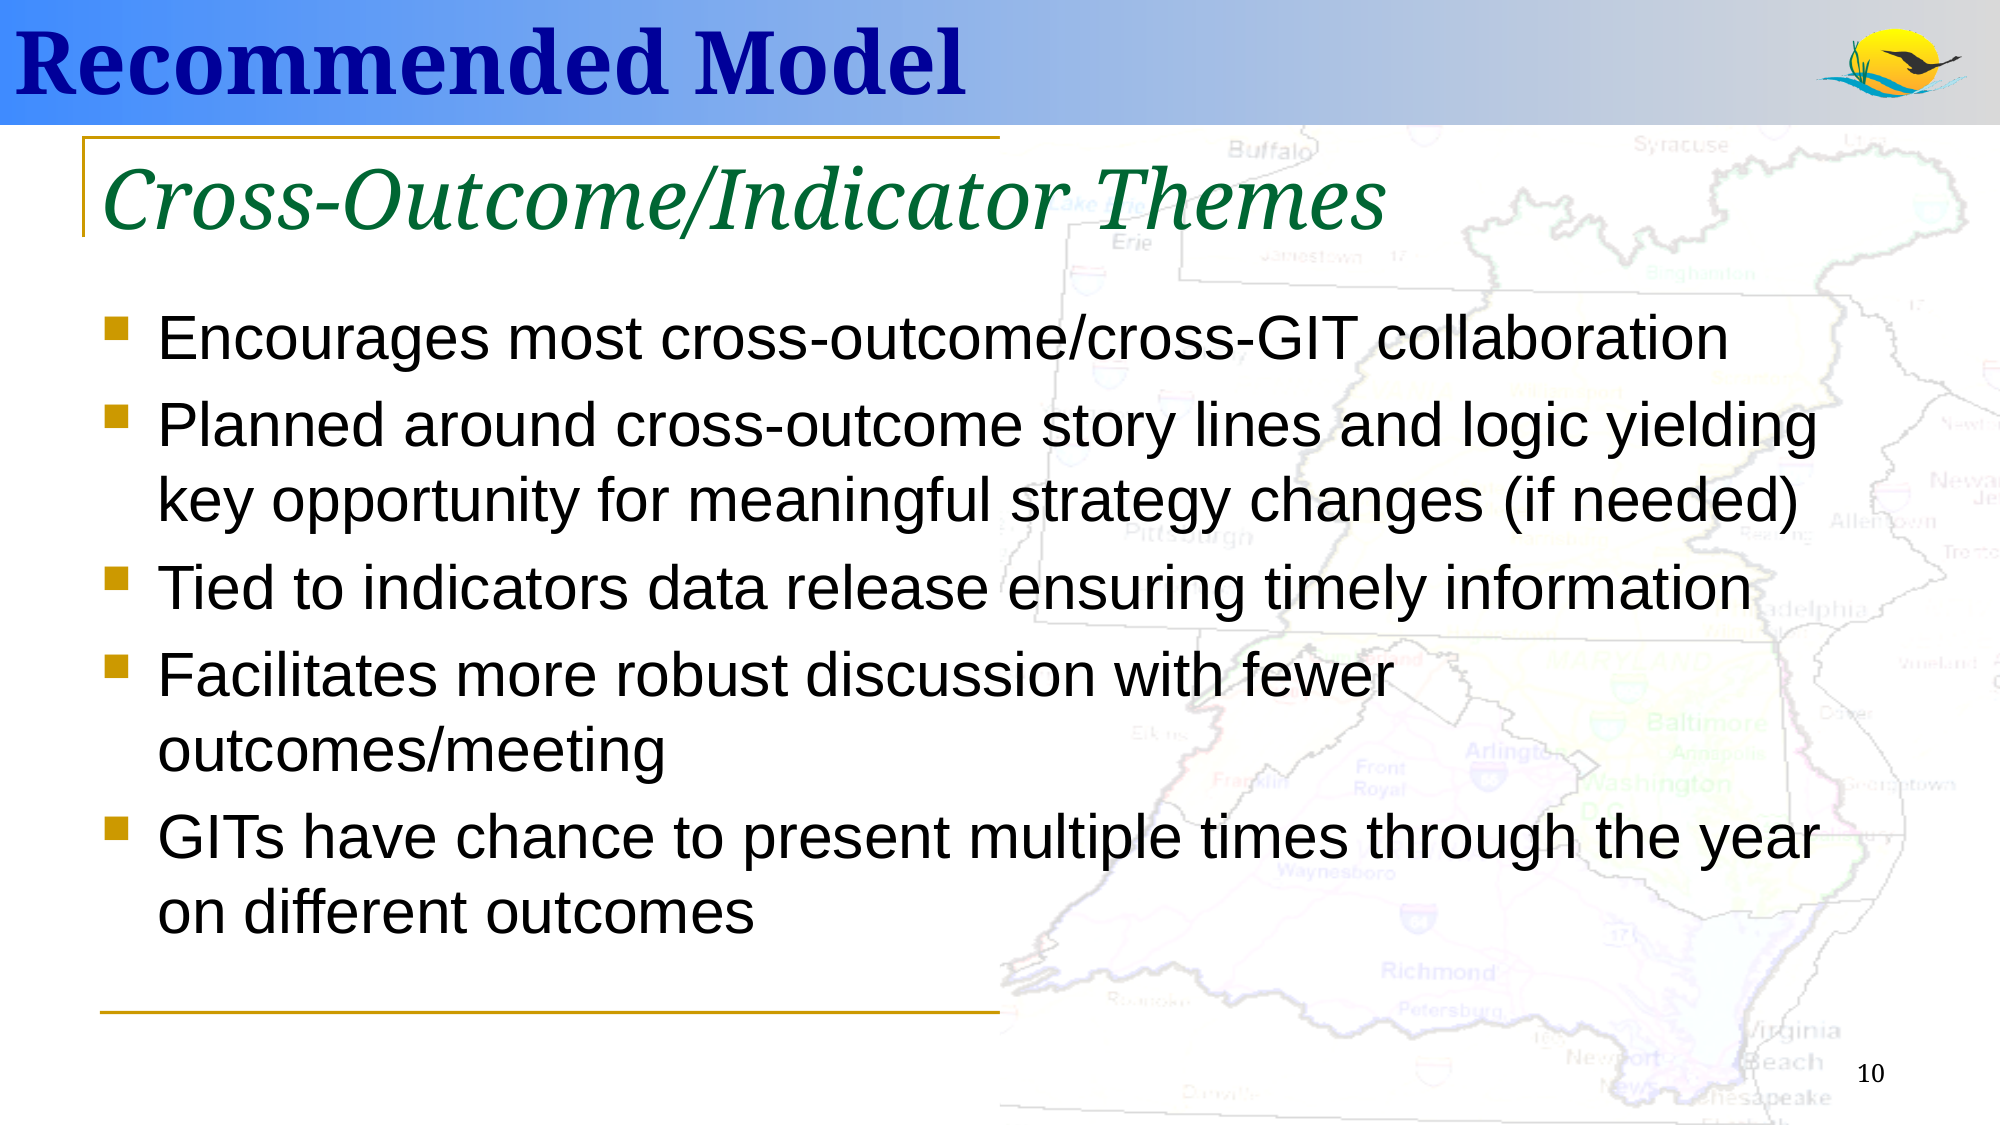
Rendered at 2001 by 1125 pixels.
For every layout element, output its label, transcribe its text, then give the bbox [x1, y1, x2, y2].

text_box Recommended Model [0, 0, 2000, 120]
text_box Encourages most cross-outcome/cross-GIT collaboration Planned around cross-outcome story lines and logic yielding key opportunity for meaningful strategy changes (if needed) Tied to indicators data release ensuring timely information Facilitates more robust discussion with fewer outcomes/meeting GITs have chance to present multiple times through the year on different outcomes [86, 289, 1866, 891]
slide_number 10 [1433, 1023, 1901, 1100]
text_box Cross-Outcome/Indicator Themes [86, 138, 1812, 289]
